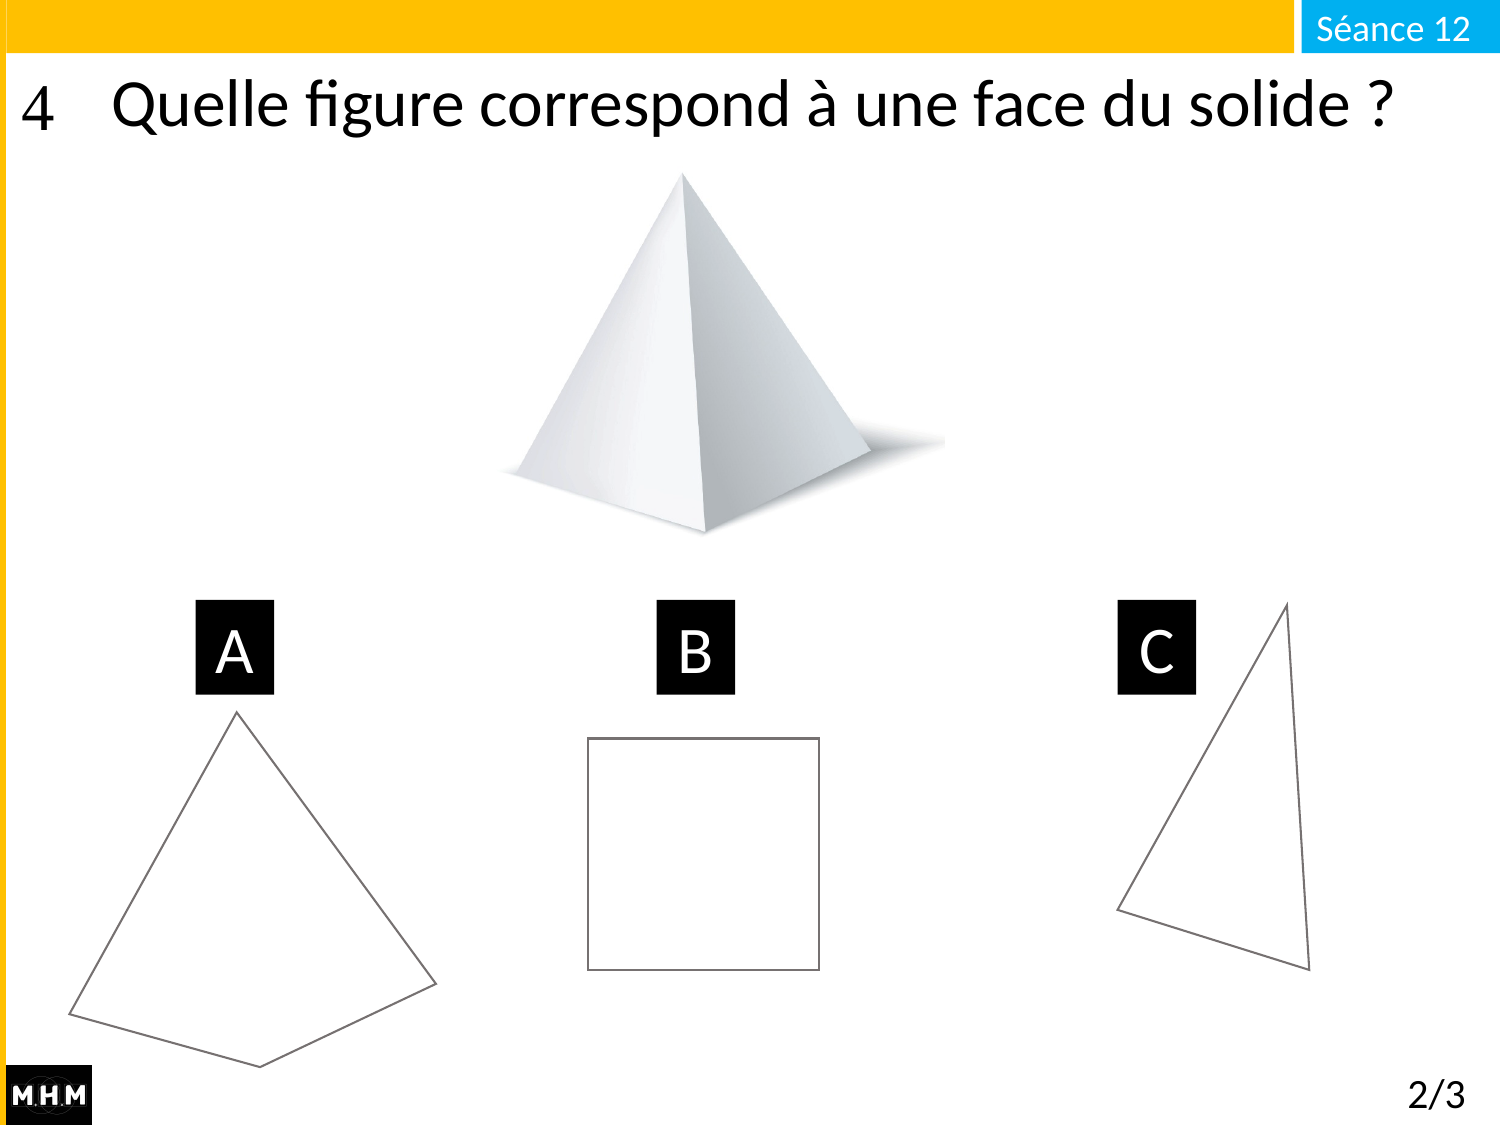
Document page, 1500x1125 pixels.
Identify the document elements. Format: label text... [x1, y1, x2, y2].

picture [6, 1065, 92, 1125]
text_box B [656, 599, 736, 695]
text_box [1116, 601, 1311, 972]
text_box [67, 710, 438, 1069]
text_box [587, 737, 820, 971]
text_box C [1117, 599, 1197, 695]
text_box A [195, 599, 275, 695]
title Quelle figure correspond à une face du solide ? [96, 60, 1470, 150]
picture [494, 149, 945, 558]
list 2/3 [1373, 1064, 1500, 1125]
